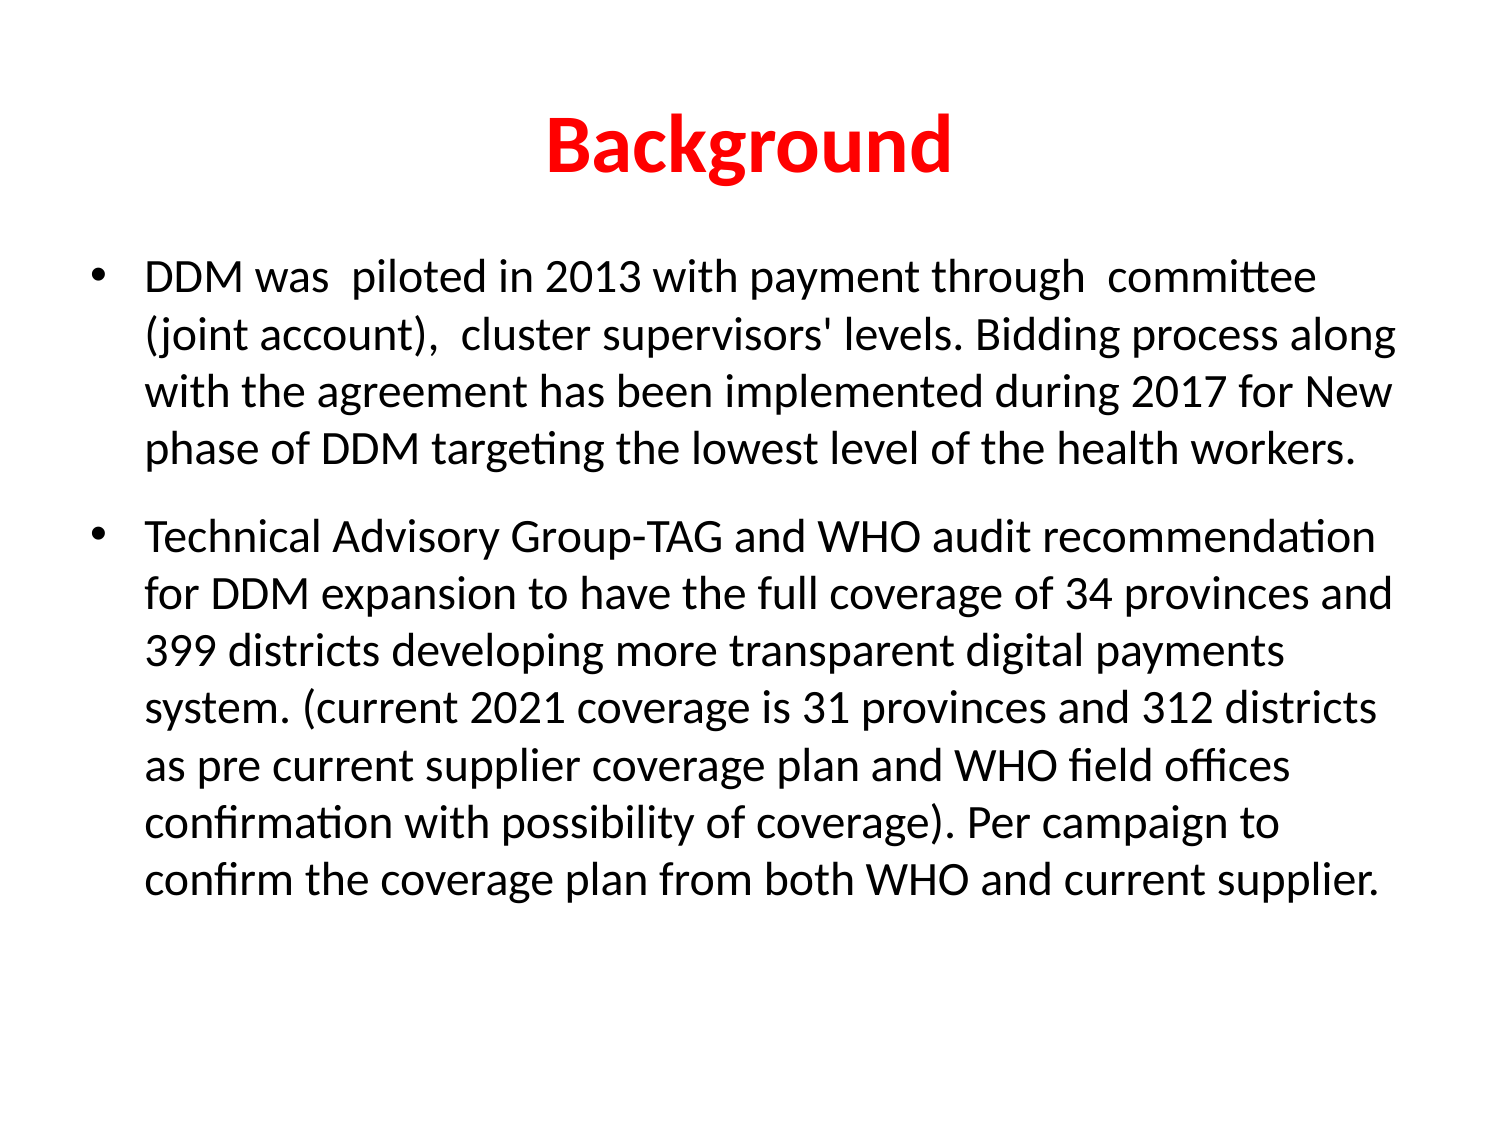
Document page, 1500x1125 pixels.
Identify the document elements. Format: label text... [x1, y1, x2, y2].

list DDM was piloted in 2013 with payment through committee (joint account), cluster supervisors' levels. Bidding process along with the agreement has been implemented during 2017 for New phase of DDM targeting the lowest level of the health workers. Technical Advisory Group-TAG and WHO audit recommendation for DDM expansion to have the full coverage of 34 provinces and 399 districts developing more transparent digital payments system. (current 2021 coverage is 31 provinces and 312 districts as pre current supplier coverage plan and WHO field offices confirmation with possibility of coverage). Per campaign to confirm the coverage plan from both WHO and current supplier. [75, 237, 1425, 1025]
title Background [75, 45, 1425, 233]
